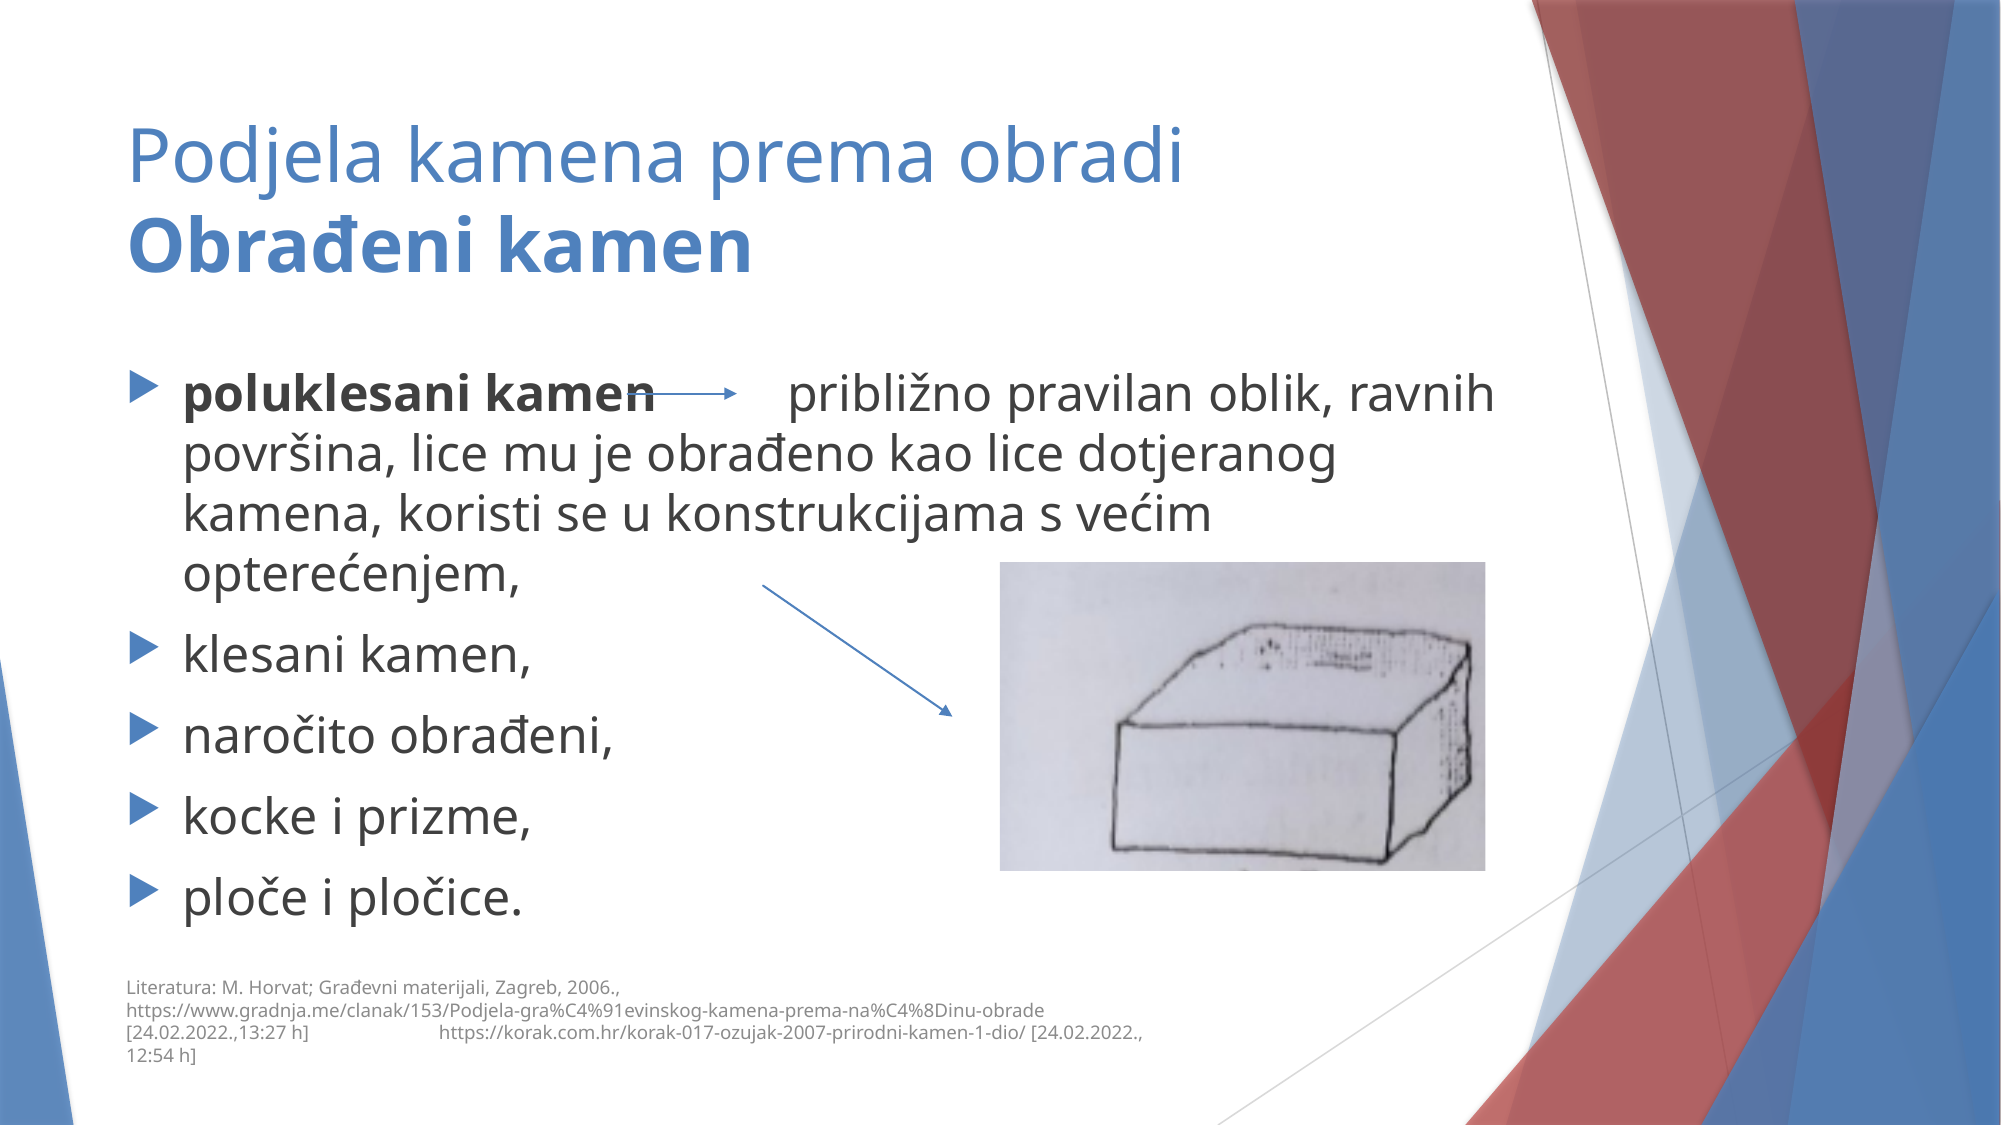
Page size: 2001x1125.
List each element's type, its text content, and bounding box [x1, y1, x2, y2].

title Podjela kamena prema obradi Obrađeni kamen [111, 99, 1522, 317]
footer Literatura: M. Horvat; Građevni materijali, Zagreb, 2006., https://www.gradnja.me/clanak/153/Podjela-gra%C4%91evinskog-kamena-prema-na%C4%8Dinu-obrade [24.02.2022.,13:27 h] https://korak.com.hr/korak-017-ozujak-2007-prirodni-kamen-1-dio/ [24.02.2022., 12:54 h] [111, 991, 1211, 1051]
picture [999, 561, 1486, 872]
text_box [762, 585, 953, 718]
list poluklesani kamen približno pravilan oblik, ravnih površina, lice mu je obrađeno kao lice dotjeranog kamena, koristi se u konstrukcijama s većim opterećenjem, klesani kamen, naročito obrađeni, kocke i prizme, ploče i pločice. [111, 354, 1522, 992]
